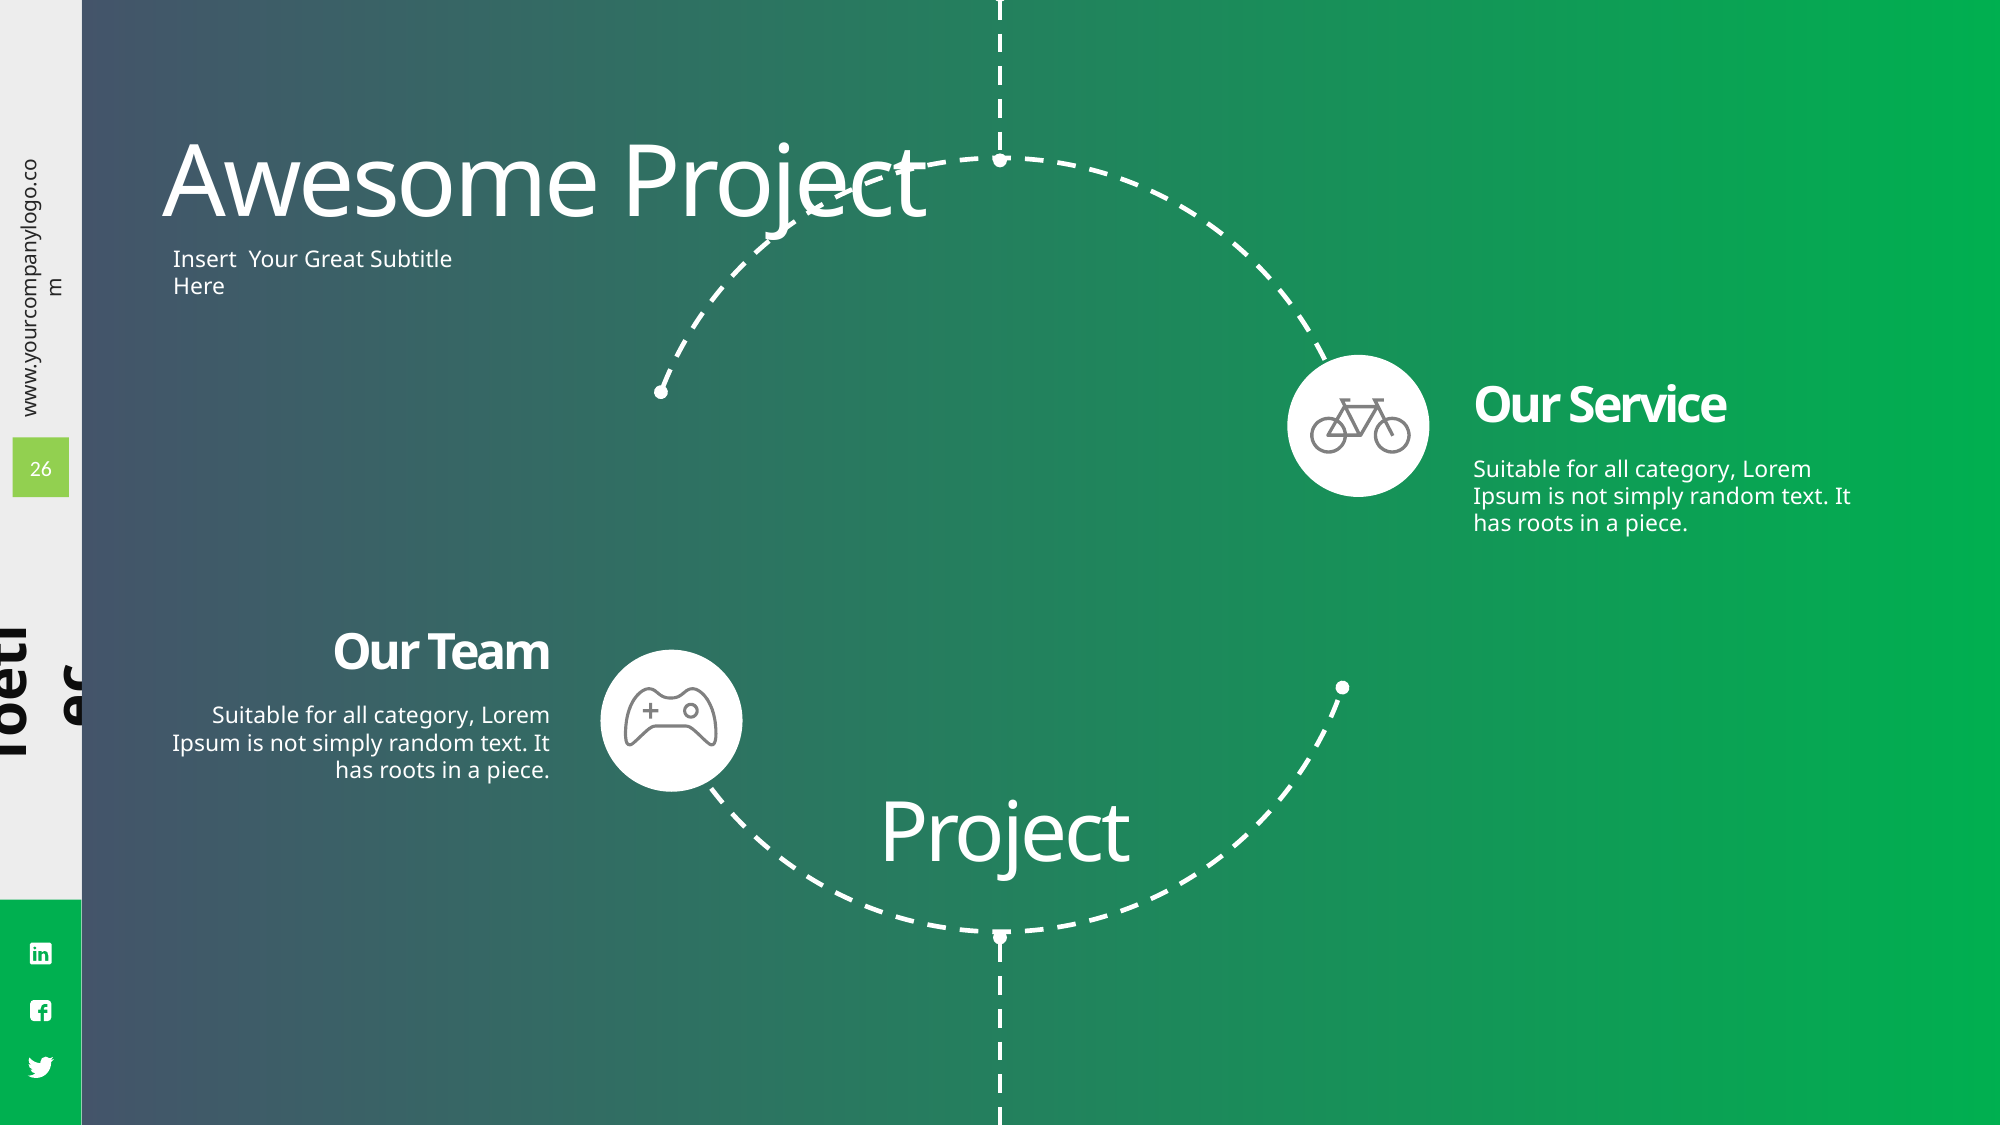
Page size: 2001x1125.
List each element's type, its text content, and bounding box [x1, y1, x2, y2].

picture [81, 0, 2000, 1125]
slide_number 26 [12, 437, 69, 498]
